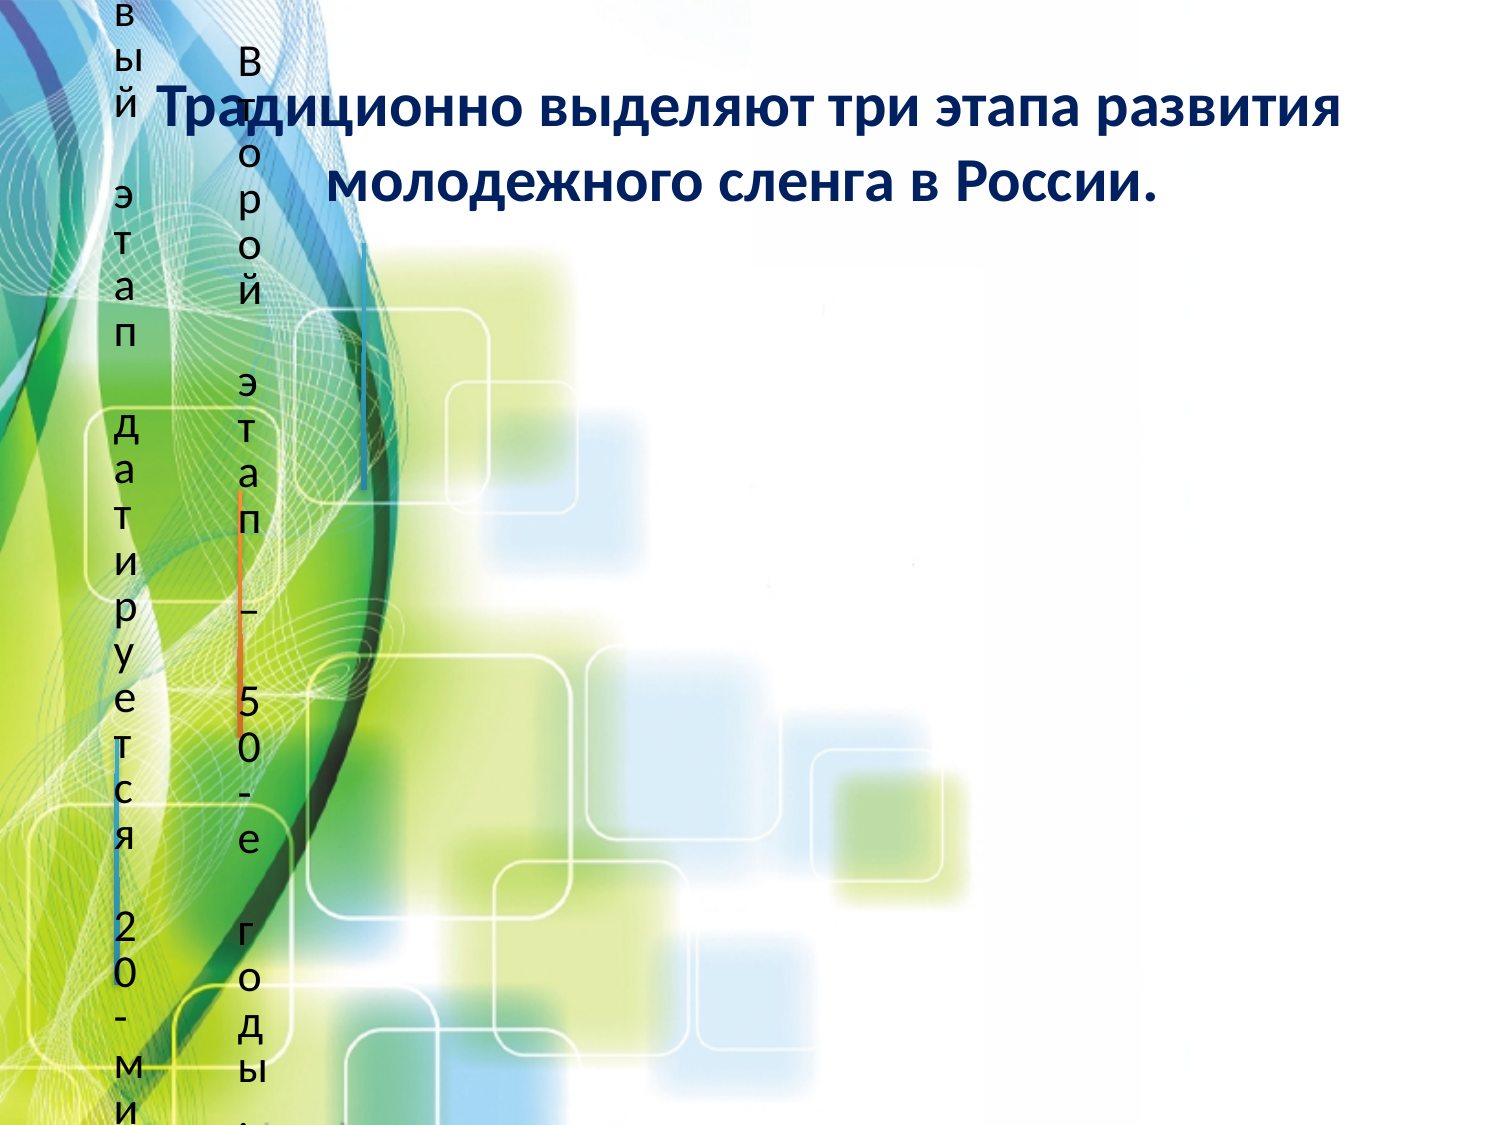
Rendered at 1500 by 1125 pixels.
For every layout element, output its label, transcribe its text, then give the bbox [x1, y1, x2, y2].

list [70, 280, 1421, 1024]
title Традиционно выделяют три этапа развития молодежного сленга в России. [75, 45, 1425, 233]
